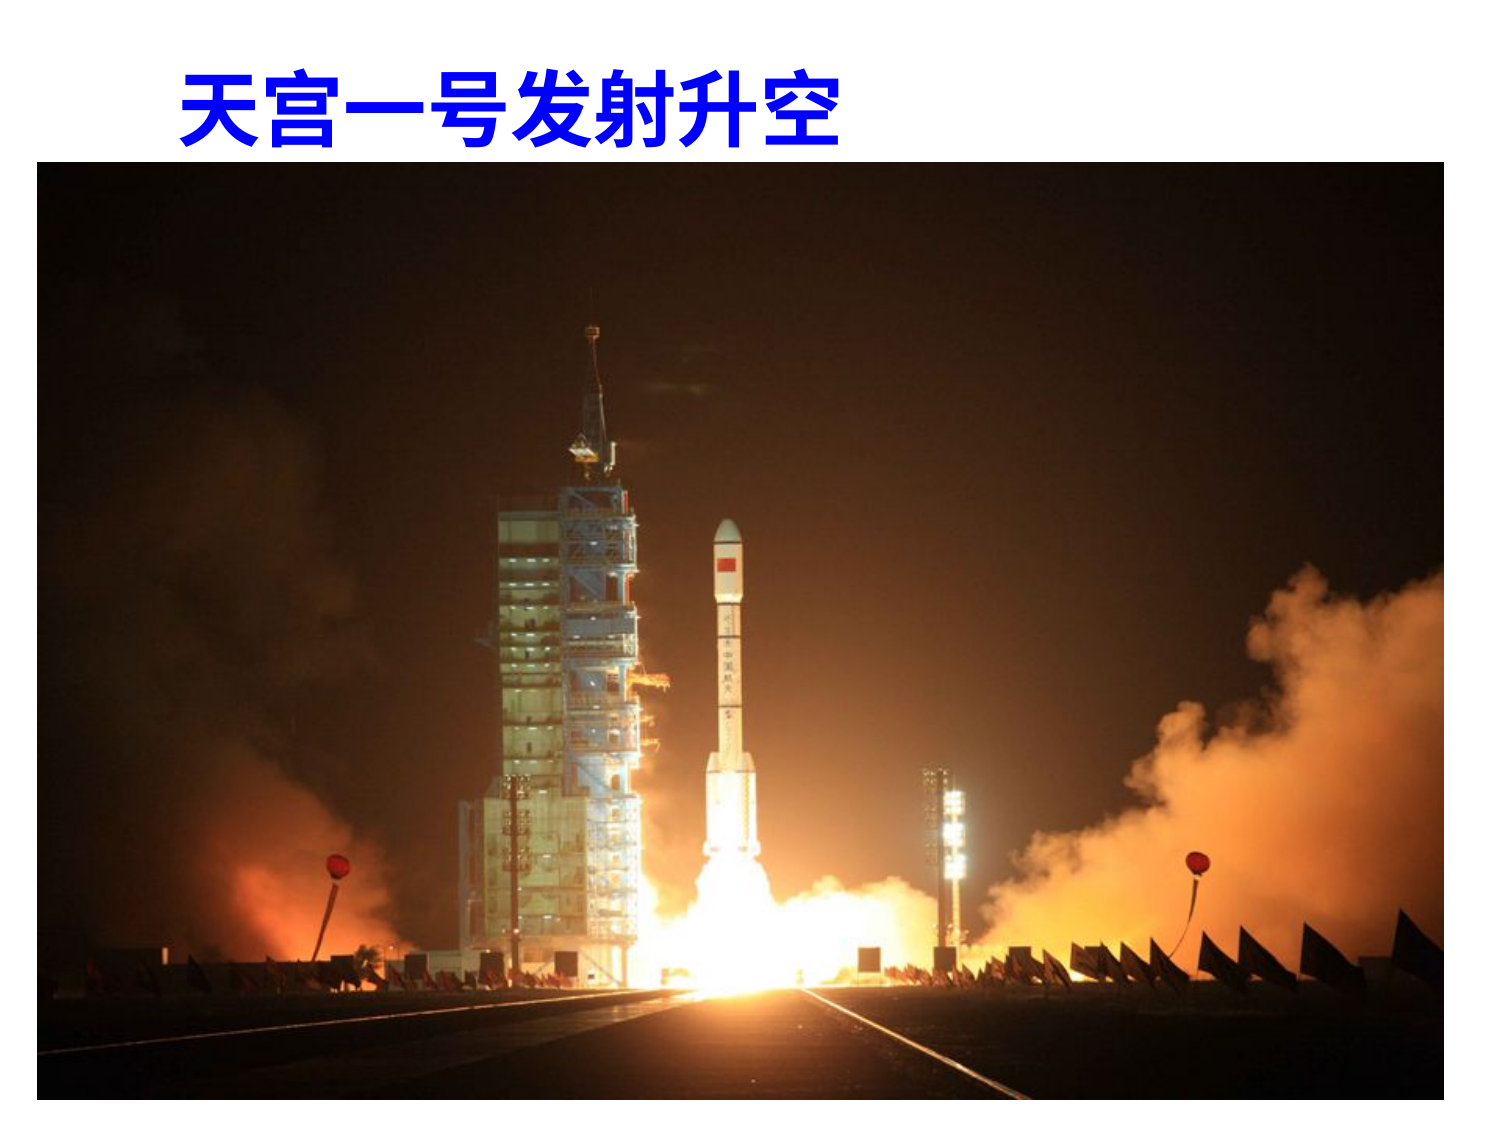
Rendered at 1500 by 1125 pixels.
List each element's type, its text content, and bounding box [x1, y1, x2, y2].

picture [37, 162, 1444, 1101]
text_box 天宫一号发射升空 [162, 50, 1013, 160]
